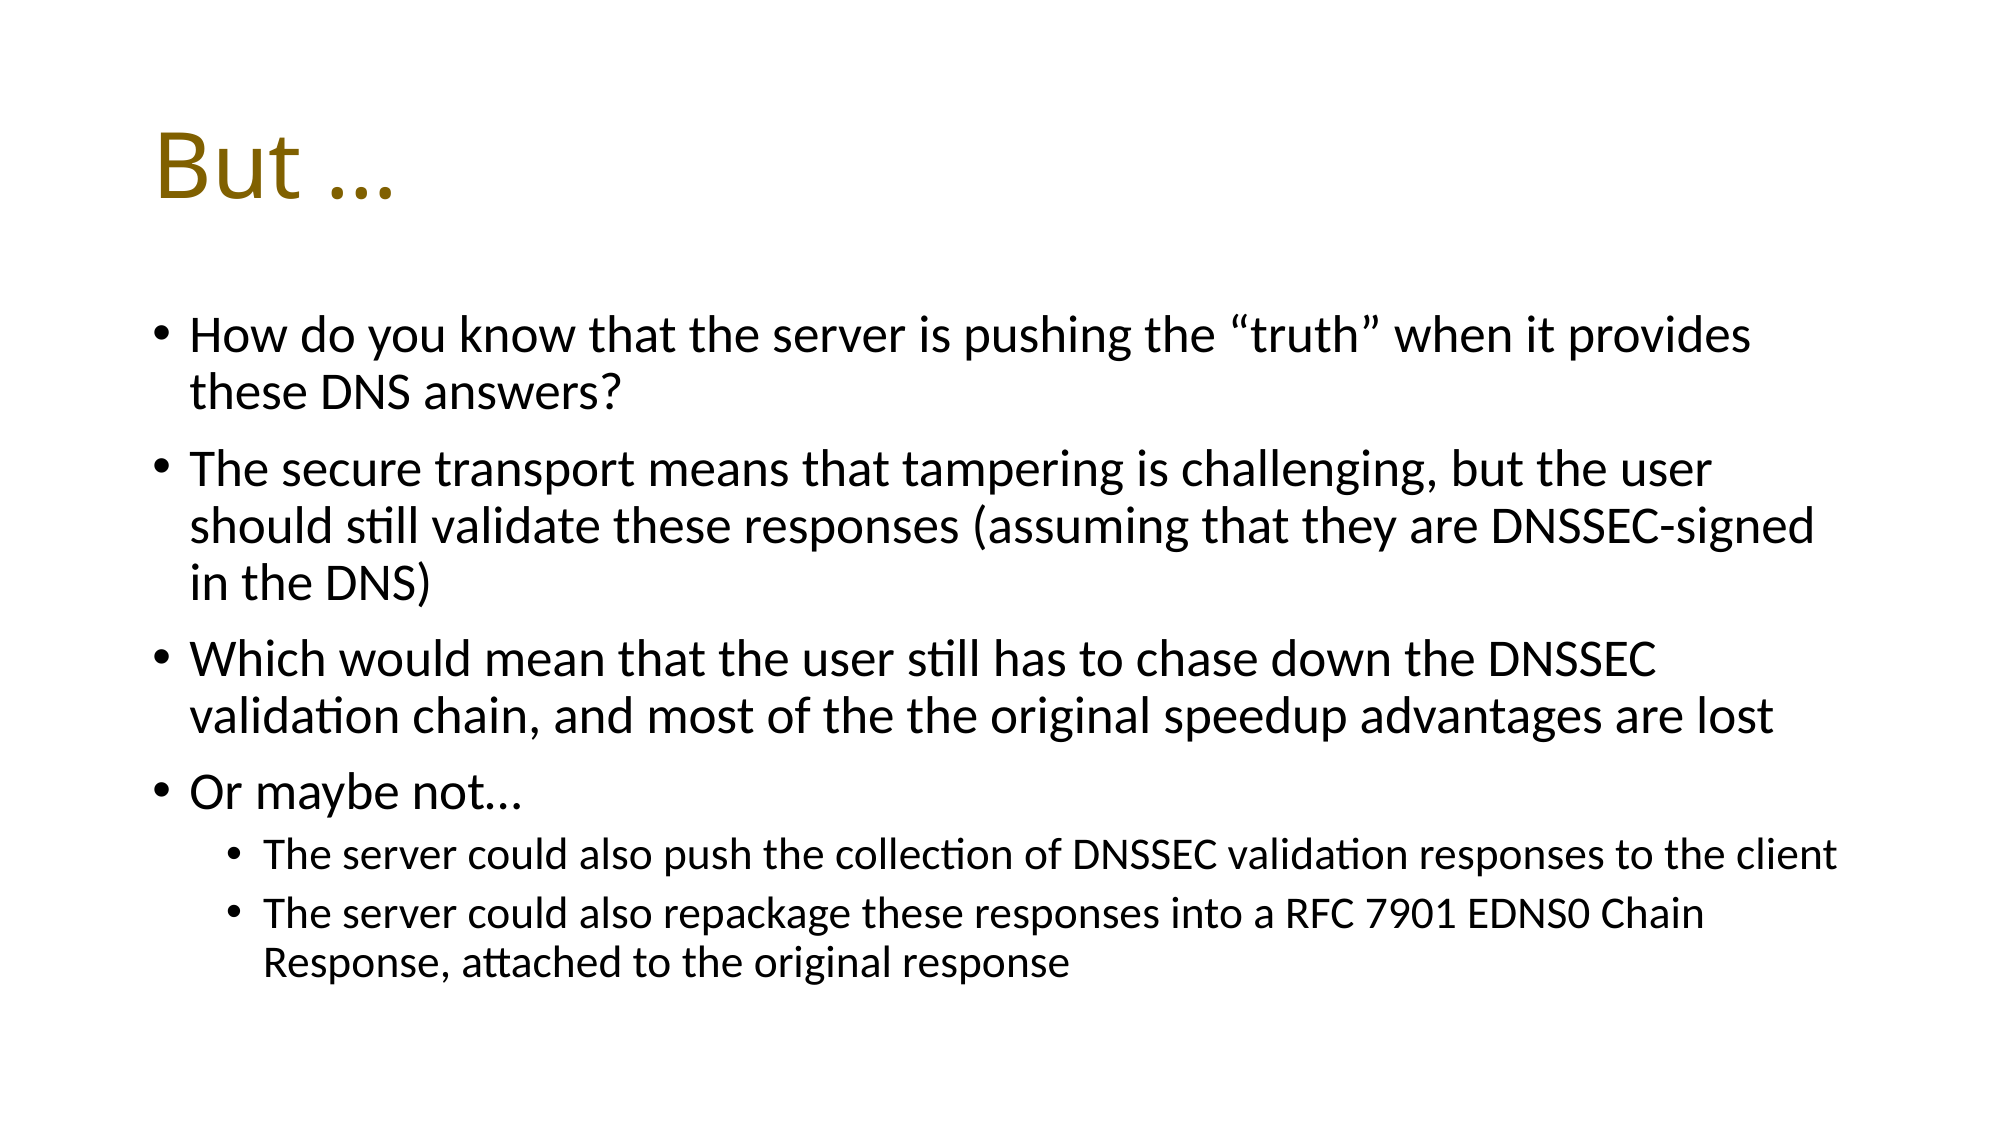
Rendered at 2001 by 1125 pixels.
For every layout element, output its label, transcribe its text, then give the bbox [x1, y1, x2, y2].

title But … [137, 59, 1863, 278]
list How do you know that the server is pushing the “truth” when it provides these DNS answers? The secure transport means that tampering is challenging, but the user should still validate these responses (assuming that they are DNSSEC-signed in the DNS) Which would mean that the user still has to chase down the DNSSEC validation chain, and most of the the original speedup advantages are lost Or maybe not… The server could also push the collection of DNSSEC validation responses to the client The server could also repackage these responses into a RFC 7901 EDNS0 Chain Response, attached to the original response [137, 299, 1863, 1014]
